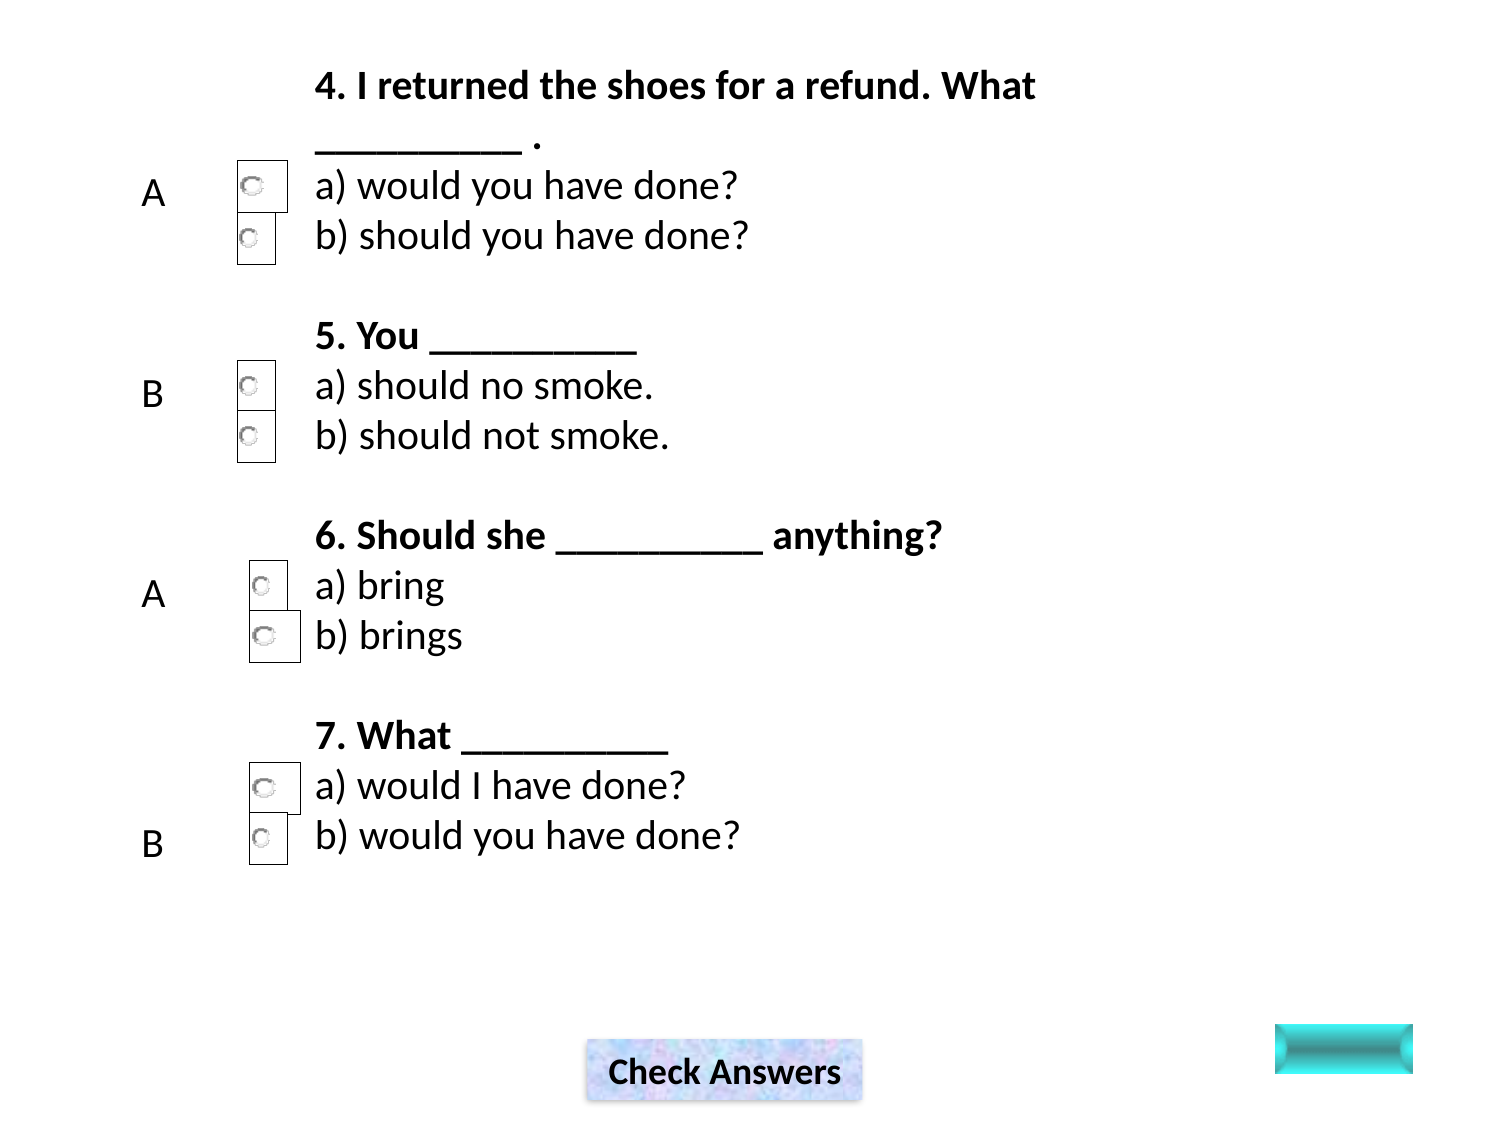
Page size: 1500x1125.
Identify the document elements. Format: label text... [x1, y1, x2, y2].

text_box Check Answers [587, 1039, 863, 1100]
picture [1274, 1024, 1413, 1074]
text_box 4. I returned the shoes for a refund. What __________ . a) would you have done? b) should you have done? 5. You __________ a) should no smoke. b) should not smoke. 6. Should she __________ anything? a) bring b) brings 7. What __________ a) would I have done? b) would you have done? [300, 50, 1250, 916]
text_box A B A B [126, 157, 200, 873]
